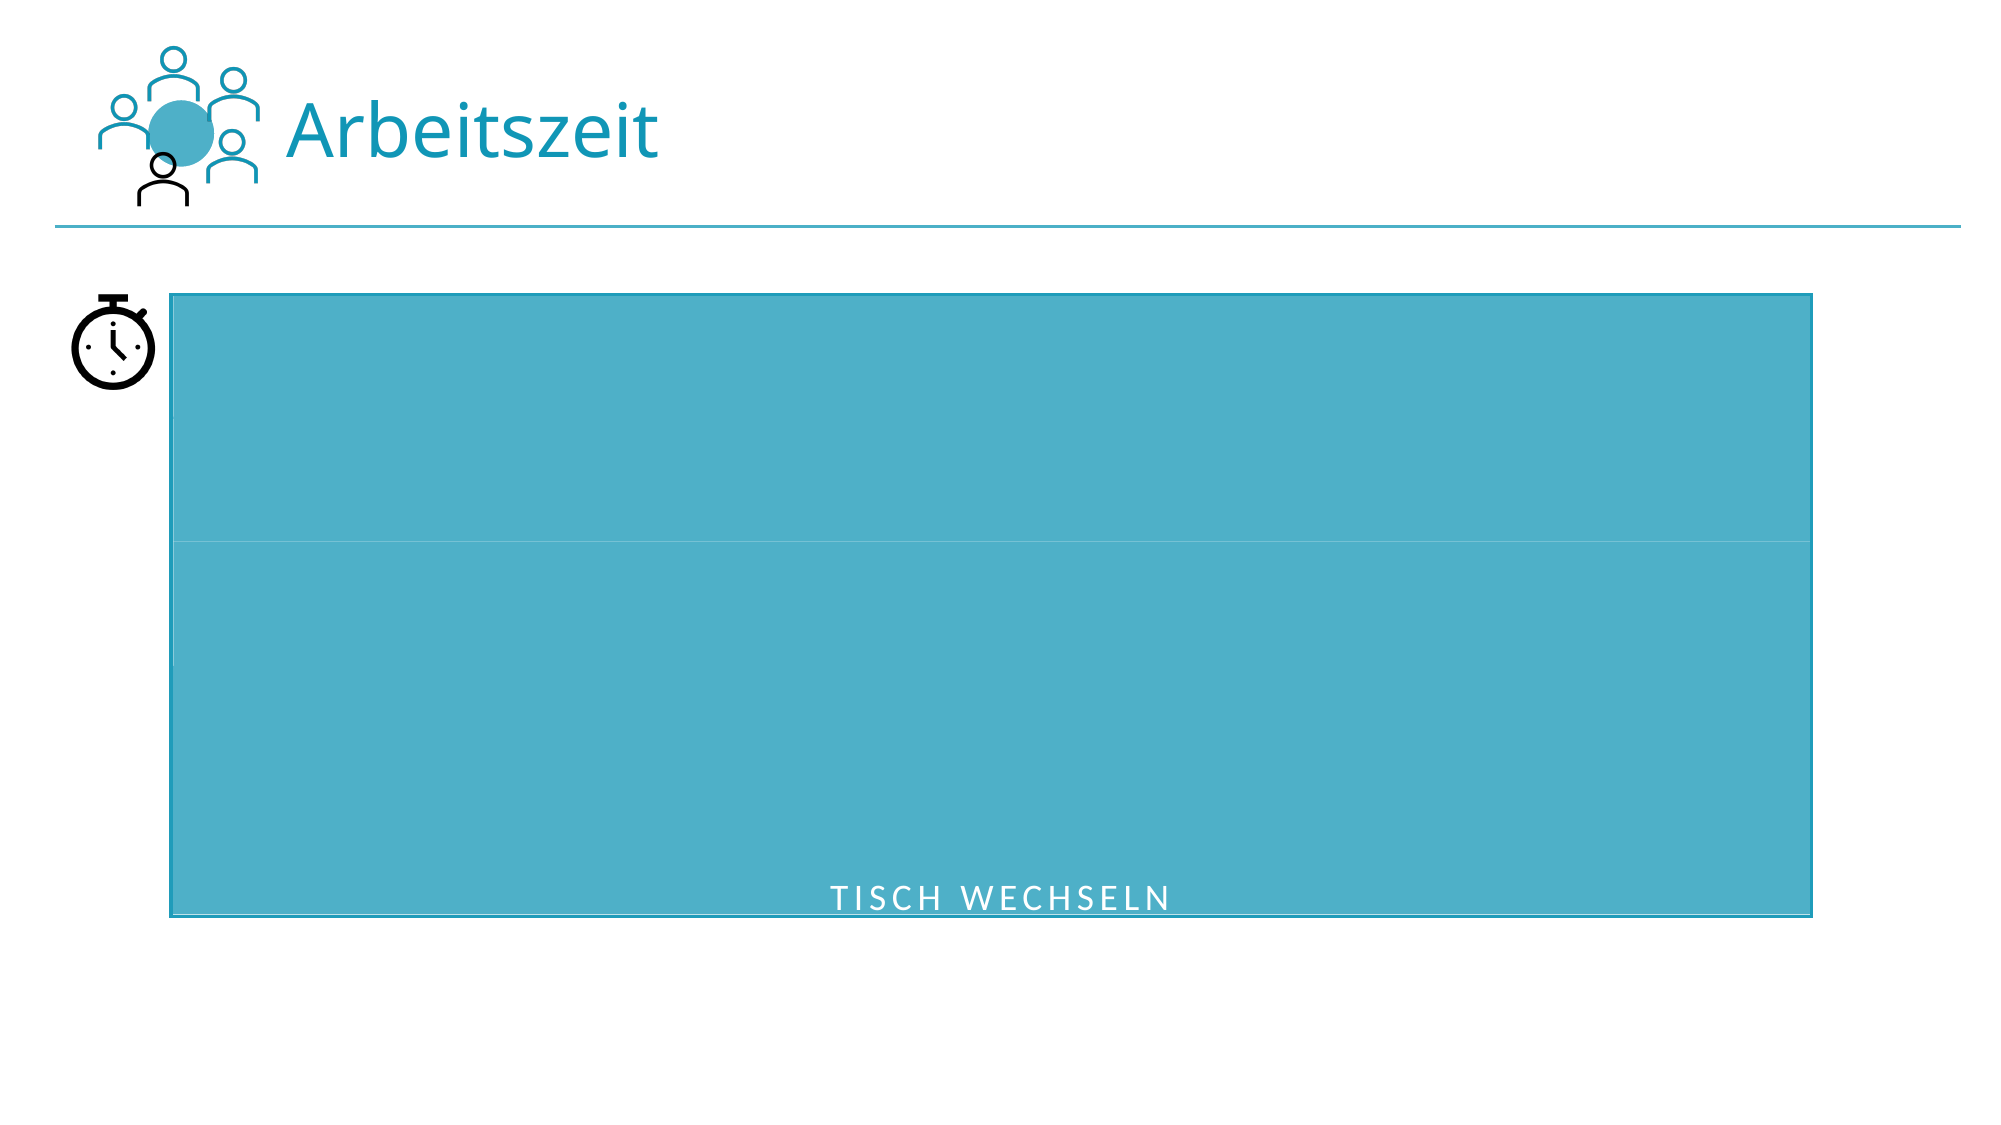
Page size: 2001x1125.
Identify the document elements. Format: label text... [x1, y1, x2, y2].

title Arbeitszeit [271, 46, 1997, 220]
picture [54, 283, 172, 401]
text_box TISCH WECHSELN [789, 865, 1211, 926]
text_box [170, 293, 1812, 918]
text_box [87, 36, 271, 216]
